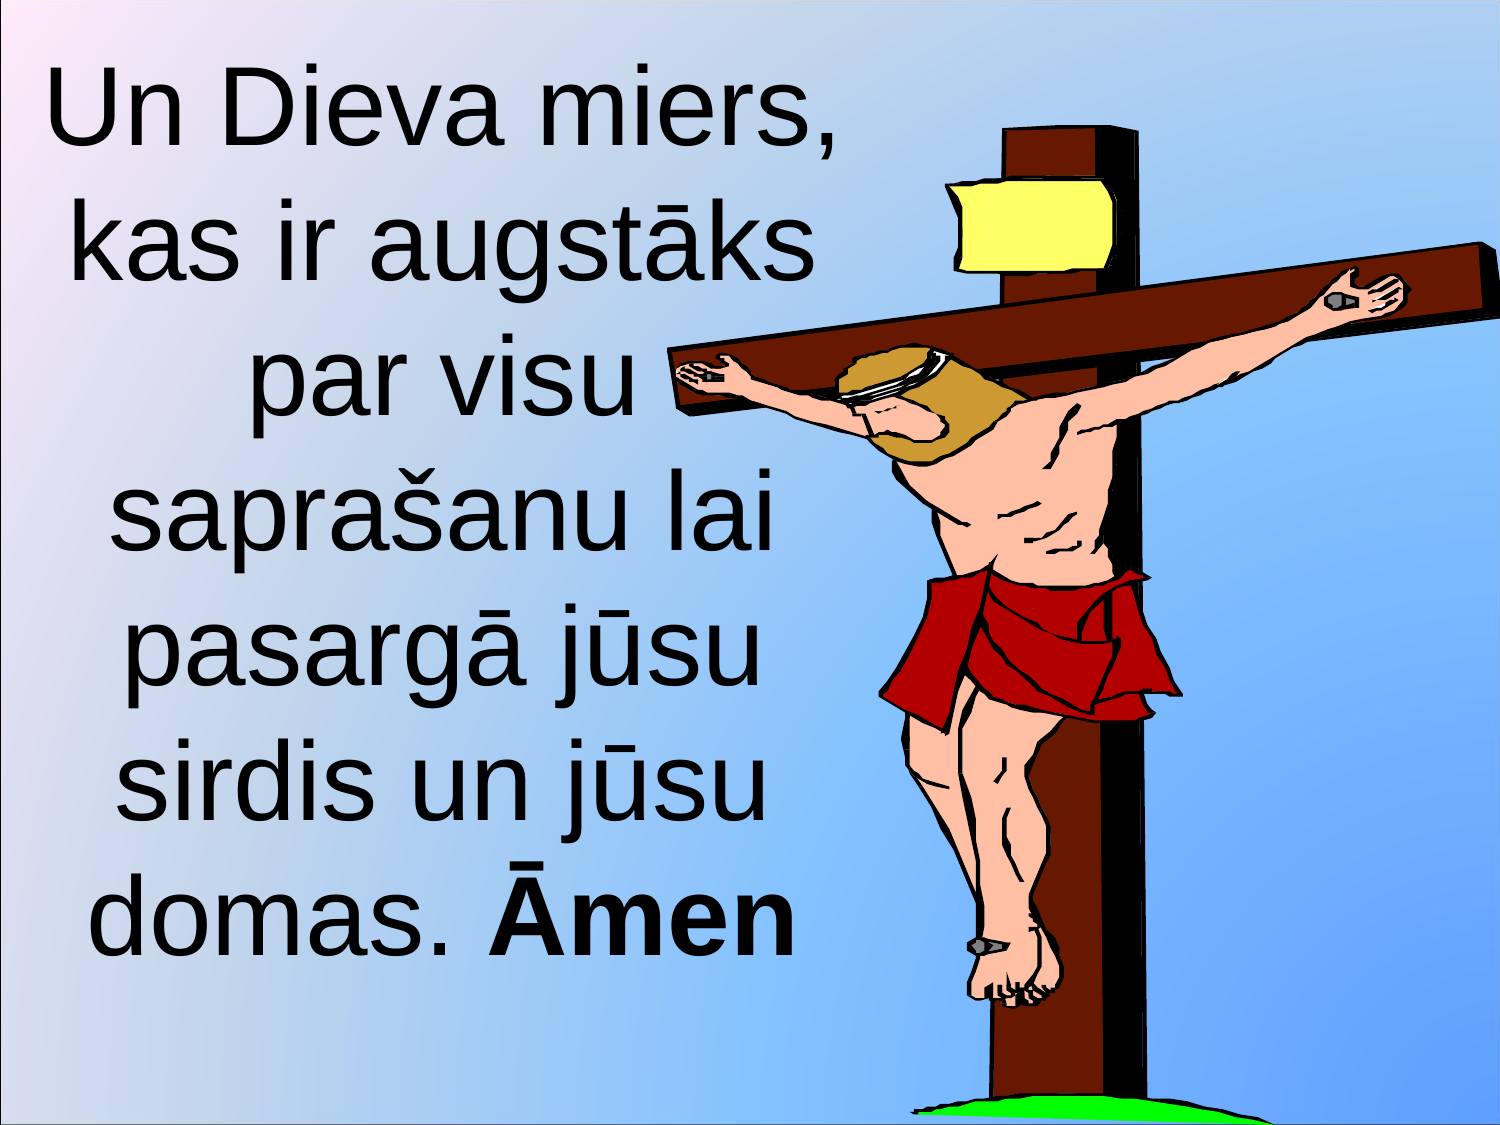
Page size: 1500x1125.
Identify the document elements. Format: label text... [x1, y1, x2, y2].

picture [0, 0, 1500, 1125]
title Un Dieva miers, kas ir augstāks par visu saprašanu lai pasargā jūsu sirdis un jūsu domas. Āmen [17, 479, 657, 668]
